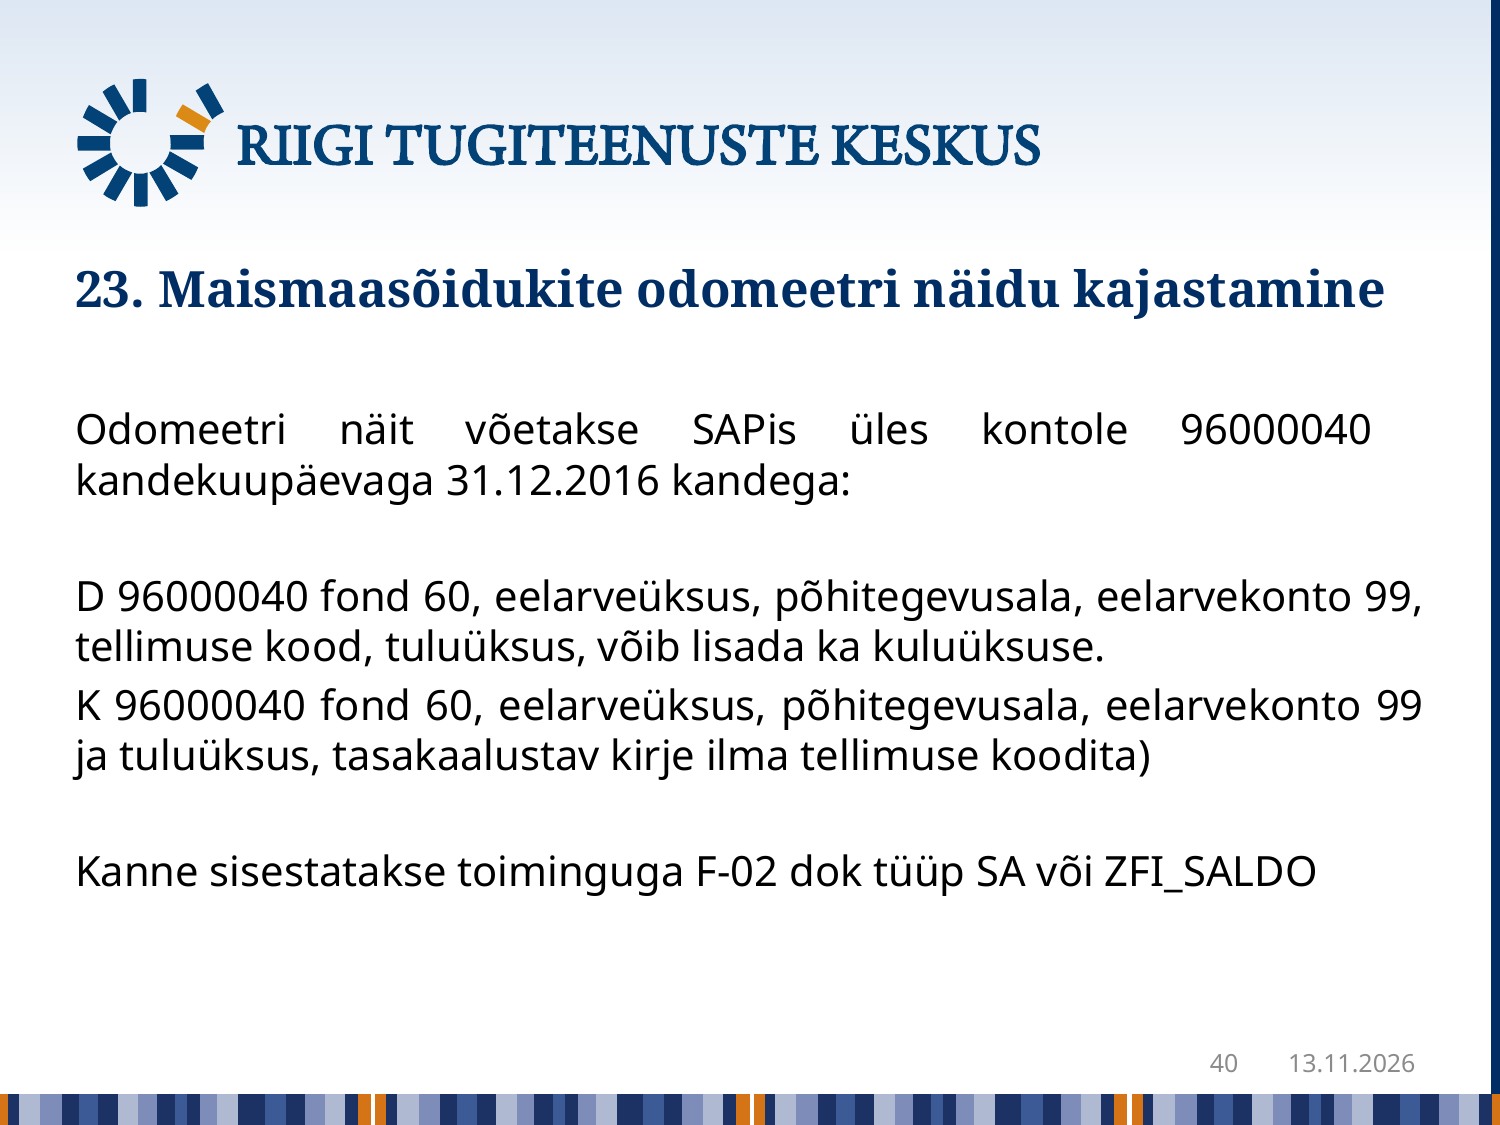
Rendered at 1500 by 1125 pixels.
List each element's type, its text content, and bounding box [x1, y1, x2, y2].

title 23. Maismaasõidukite odomeetri näidu kajastamine [75, 257, 1425, 349]
list Odomeetri näit võetakse SAPis üles kontole 96000040 kandekuupäevaga 31.12.2016 kandega: D 96000040 fond 60, eelarveüksus, põhitegevusala, eelarvekonto 99, tellimuse kood, tuluüksus, võib lisada ka kuluüksuse. K 96000040 fond 60, eelarveüksus, põhitegevusala, eelarvekonto 99 ja tuluüksus, tasakaalustav kirje ilma tellimuse koodita) Kanne sisestatakse toiminguga F-02 dok tüüp SA või ZFI_SALDO [75, 349, 1425, 1012]
slide_number 40 [1139, 1035, 1254, 1095]
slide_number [1269, 1035, 1431, 1095]
